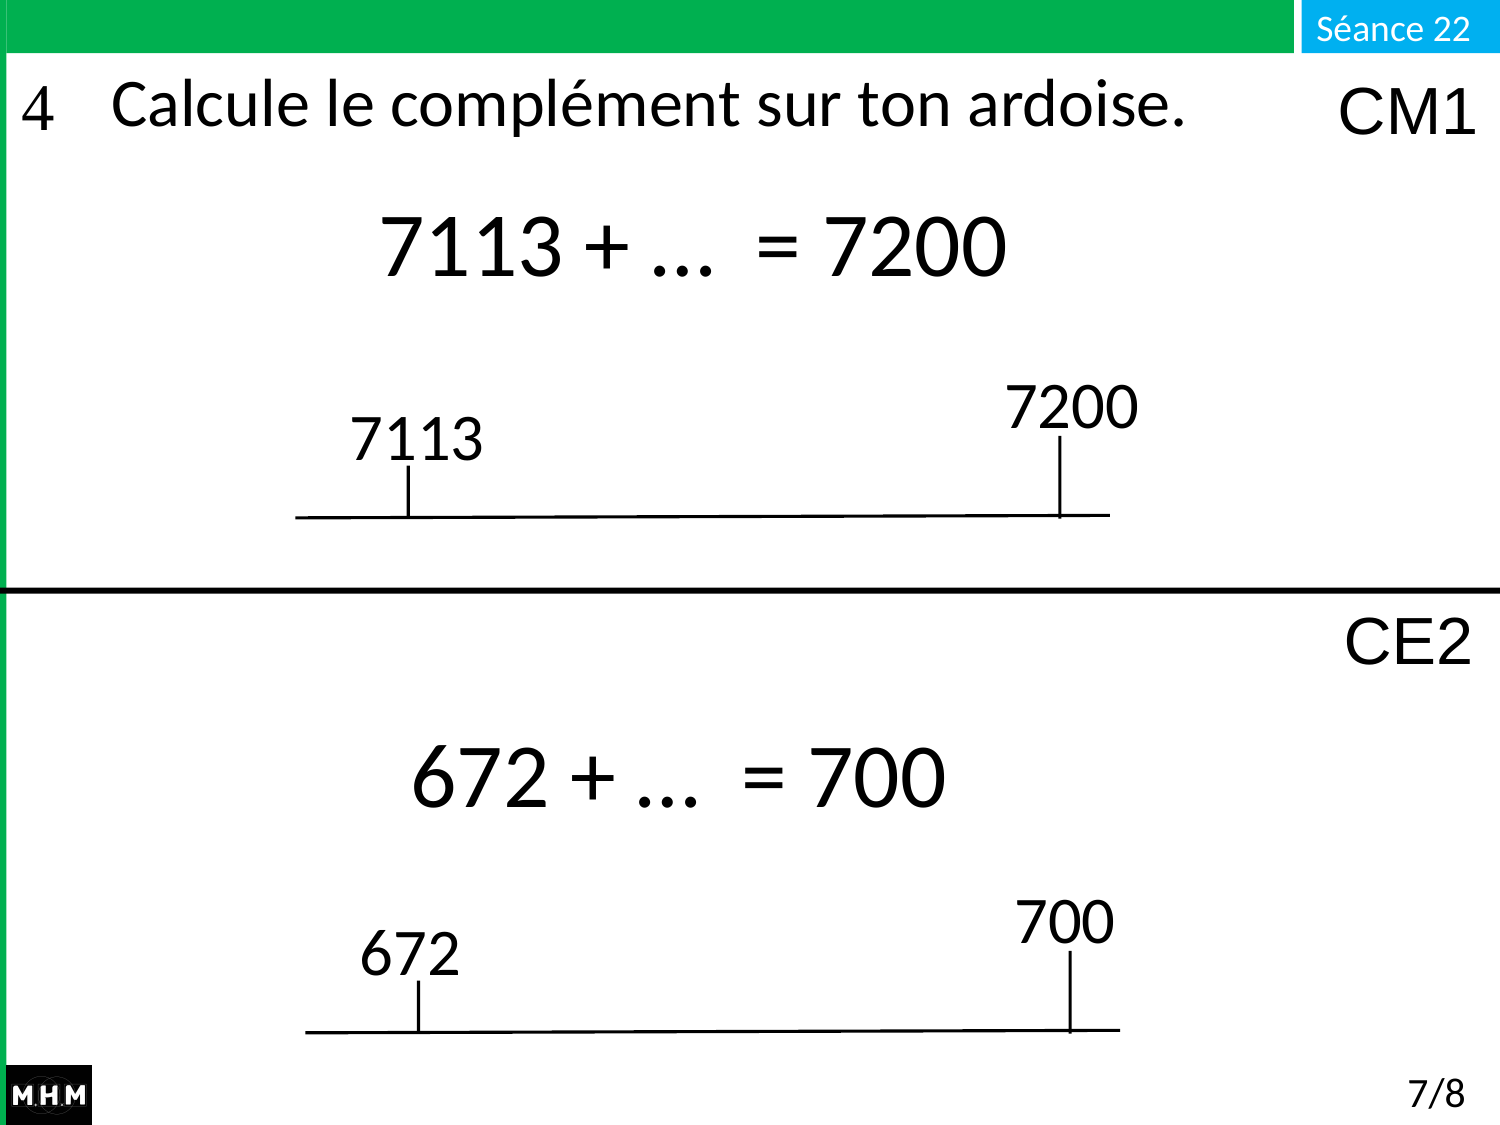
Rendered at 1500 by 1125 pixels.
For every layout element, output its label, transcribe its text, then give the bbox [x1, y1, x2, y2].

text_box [295, 354, 1172, 519]
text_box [305, 868, 1182, 1034]
title Calcule le complément sur ton ardoise. [96, 60, 1322, 150]
picture [6, 1065, 92, 1125]
text_box 672 + … = 700 [354, 708, 1004, 834]
text_box 7113 + … = 7200 [324, 177, 1063, 302]
text_box CM1 [1322, 60, 1500, 150]
list 7/8 [1373, 1064, 1500, 1125]
text_box CE2 [1328, 590, 1500, 680]
